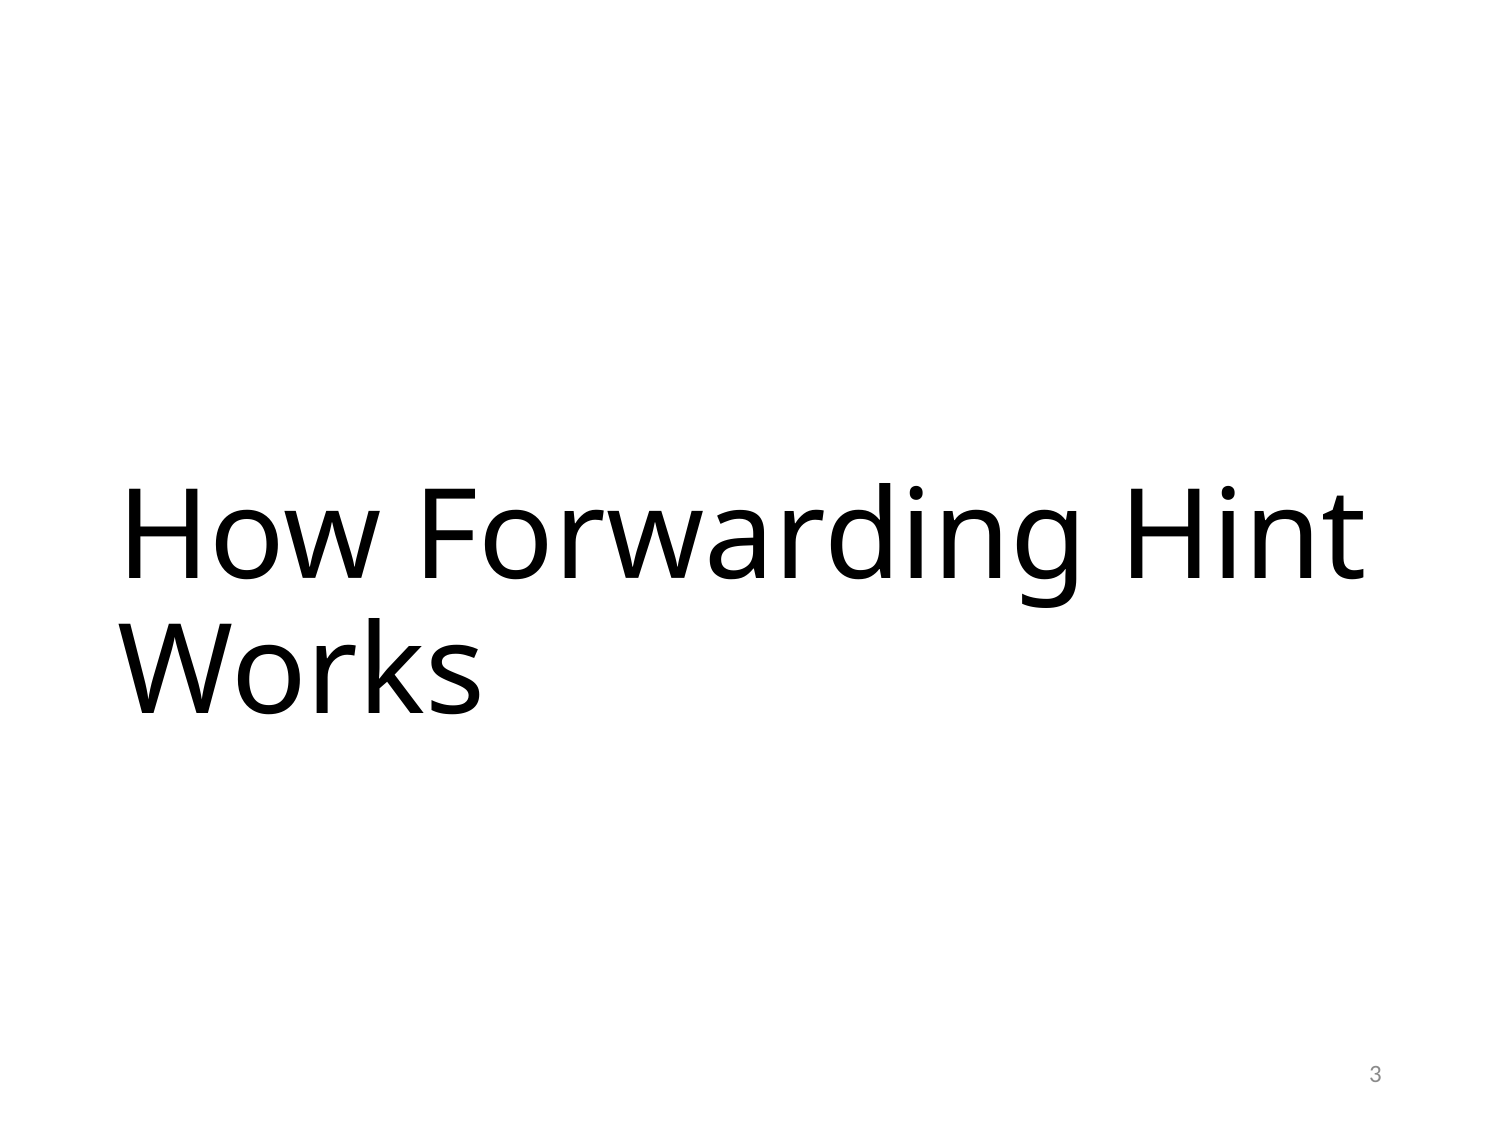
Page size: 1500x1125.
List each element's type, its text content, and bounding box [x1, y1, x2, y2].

title How Forwarding Hint Works [102, 280, 1397, 749]
slide_number 3 [1059, 1042, 1397, 1103]
